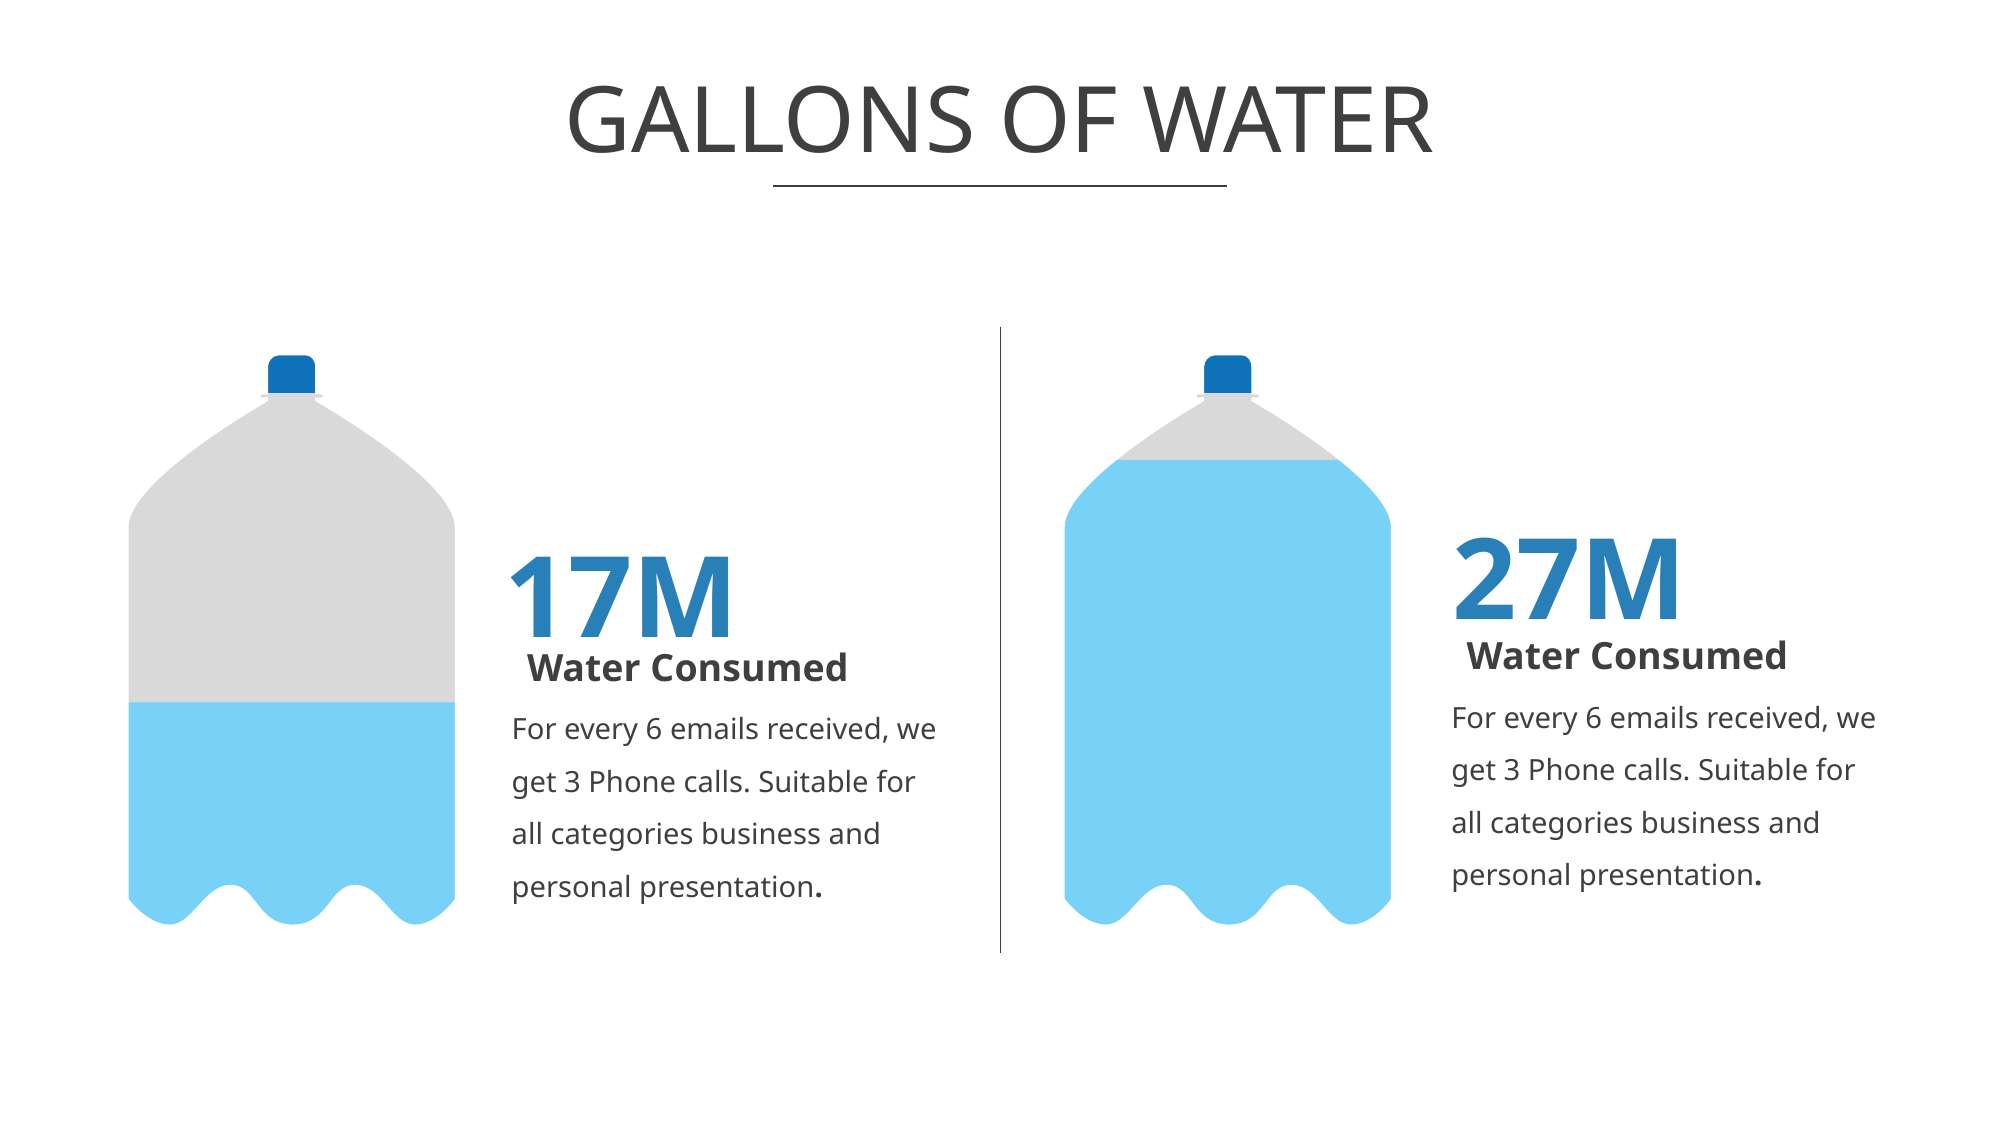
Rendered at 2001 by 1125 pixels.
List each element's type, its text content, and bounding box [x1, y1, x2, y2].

text_box Water Consumed [512, 636, 864, 697]
text_box 17M [489, 517, 754, 668]
text_box 27M [1437, 499, 1702, 650]
text_box [129, 701, 454, 924]
text_box Water Consumed [1451, 625, 1804, 685]
text_box [1027, 326, 1433, 954]
text_box [269, 356, 315, 393]
text_box For every 6 emails received, we get 3 Phone calls. Suitable for all categories business and personal presentation. [1436, 674, 1895, 899]
text_box [1205, 356, 1251, 393]
text_box [91, 326, 497, 954]
text_box [129, 393, 454, 701]
text_box [1120, 393, 1336, 459]
text_box [1065, 459, 1390, 924]
title GALLONS OF WATER [137, 59, 1863, 186]
text_box For every 6 emails received, we get 3 Phone calls. Suitable for all categories business and personal presentation. [496, 685, 956, 911]
